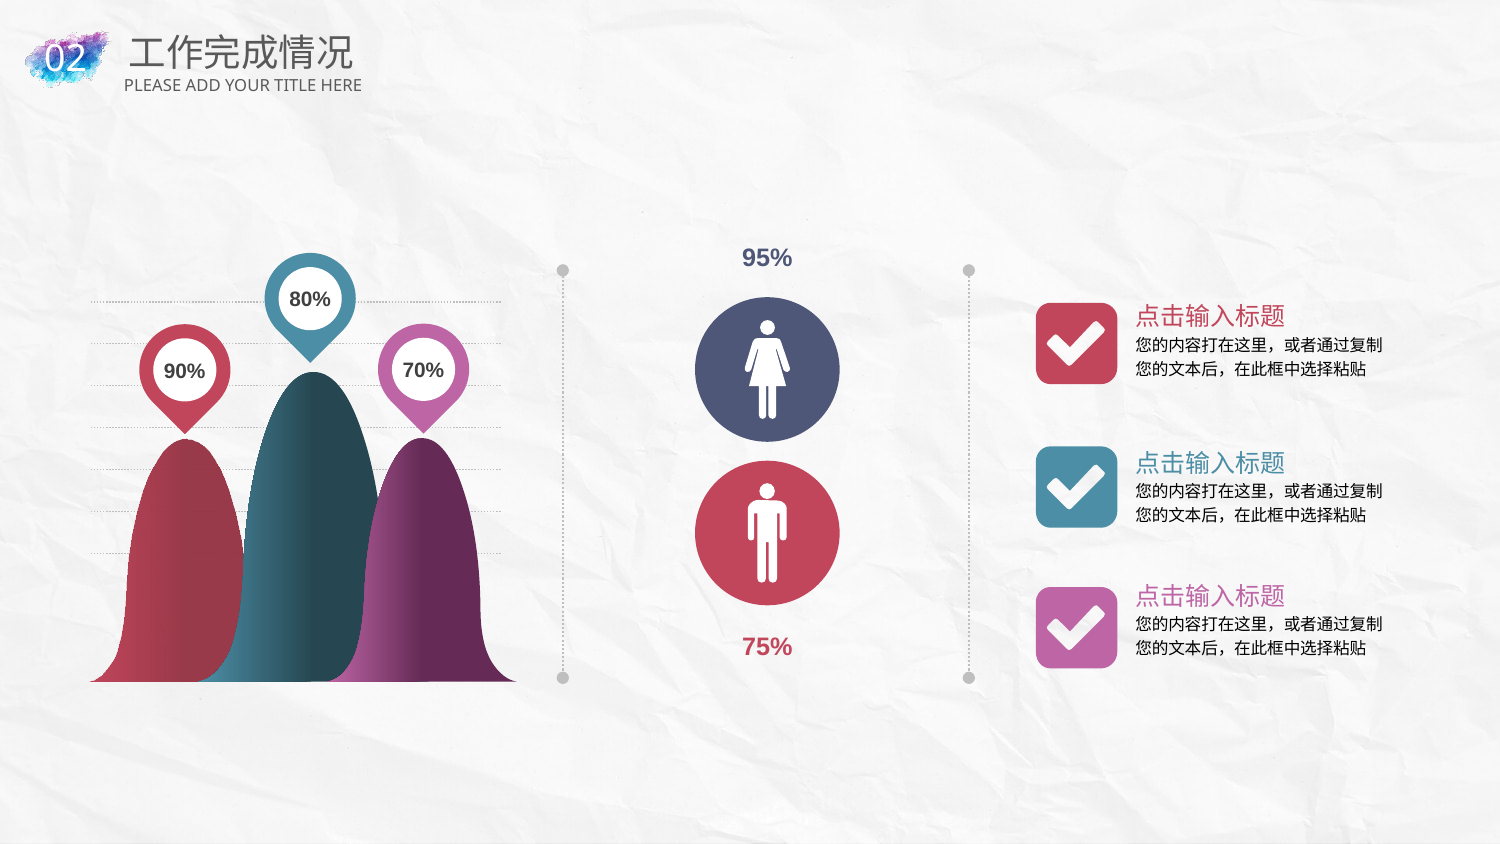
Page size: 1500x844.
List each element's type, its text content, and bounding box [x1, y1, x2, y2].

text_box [694, 240, 840, 662]
text_box [1035, 446, 1108, 528]
picture [18, 26, 113, 93]
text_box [1111, 445, 1413, 535]
text_box [87, 563, 243, 682]
text_box 工作完成情况 [128, 20, 479, 83]
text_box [377, 323, 470, 415]
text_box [139, 323, 231, 416]
text_box PLEASE ADD YOUR TITLE HERE [123, 67, 383, 102]
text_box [90, 301, 502, 554]
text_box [264, 252, 356, 345]
text_box [1035, 587, 1106, 669]
text_box [1035, 302, 1106, 385]
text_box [1111, 299, 1413, 389]
text_box [198, 563, 366, 682]
text_box [327, 563, 518, 682]
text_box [1111, 578, 1413, 668]
